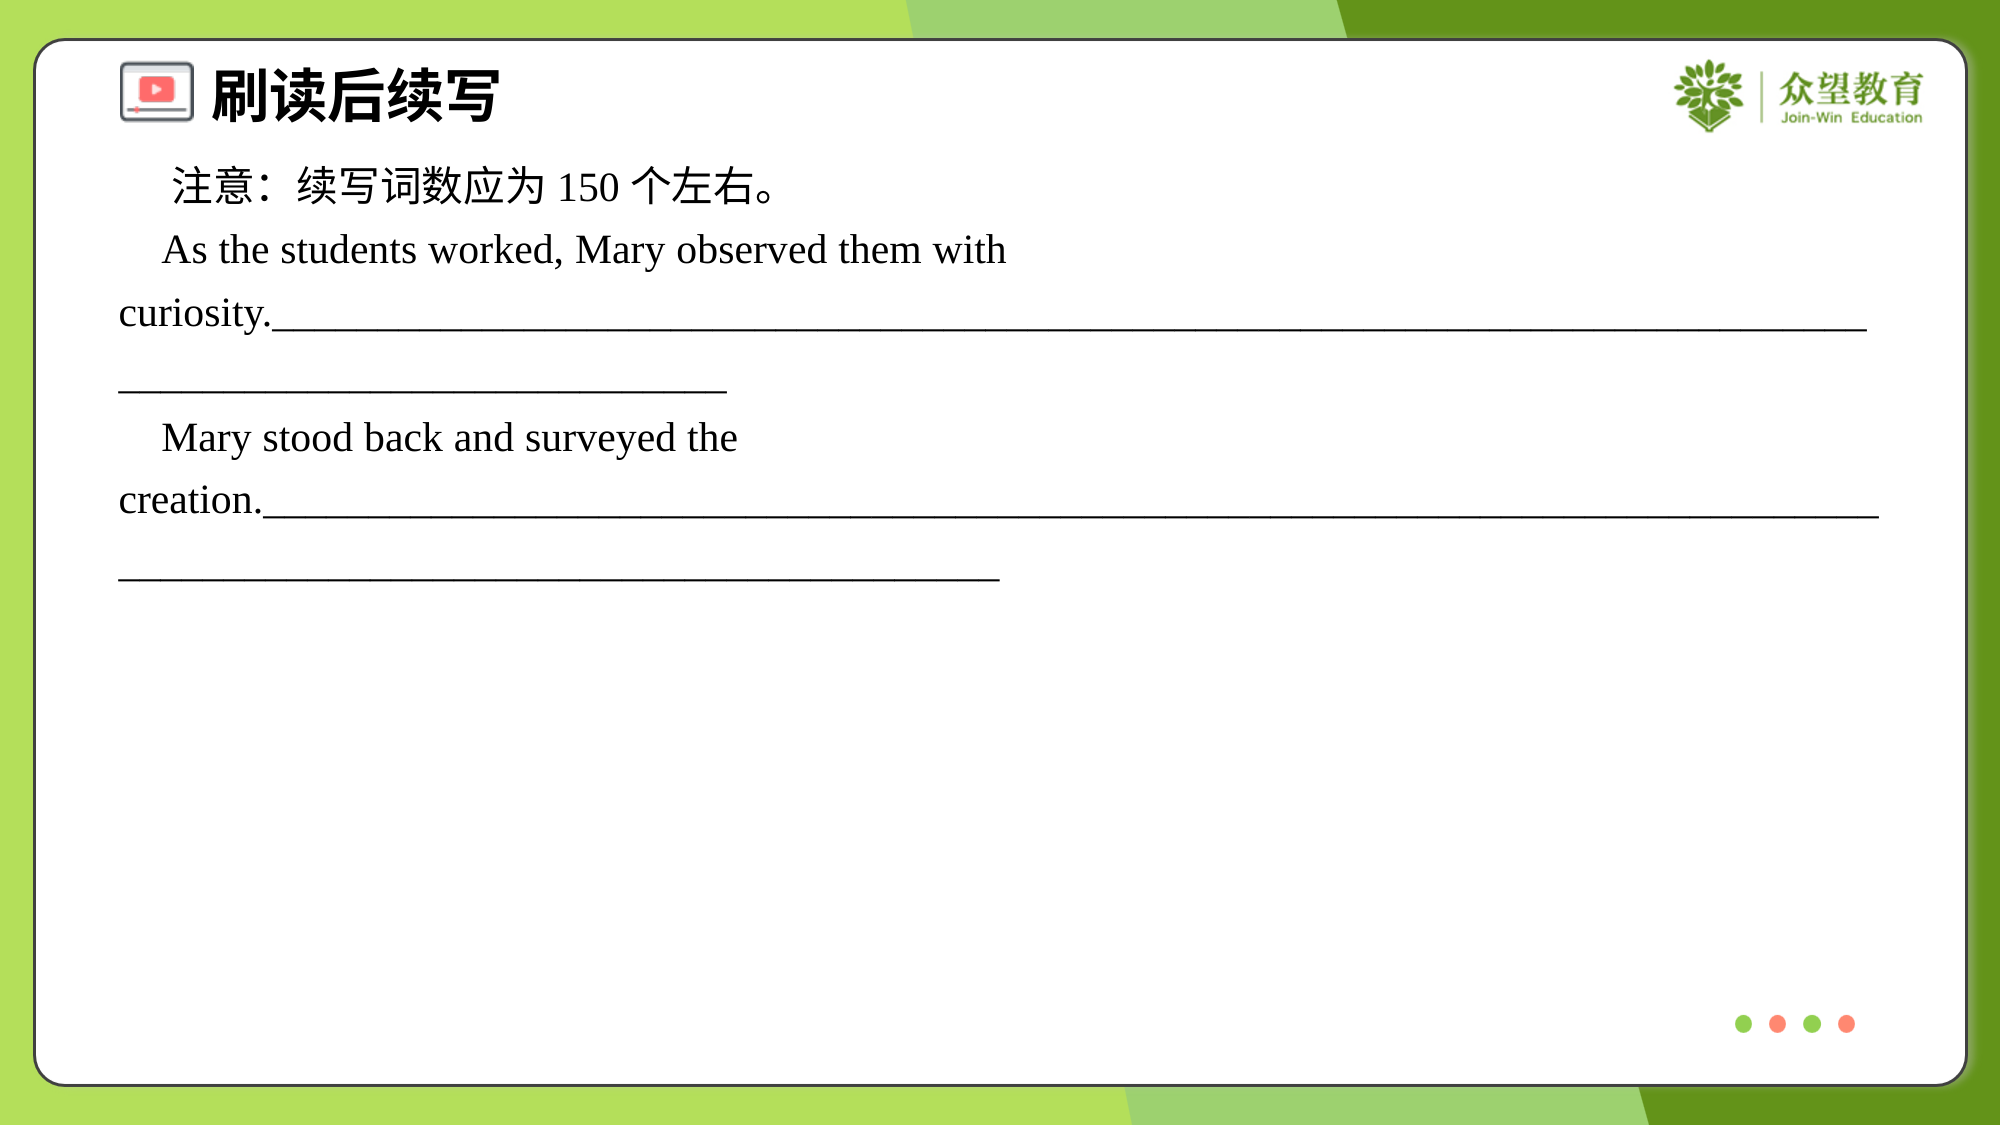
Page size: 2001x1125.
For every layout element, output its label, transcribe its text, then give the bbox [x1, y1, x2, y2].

picture [0, 0, 2000, 1125]
text_box 注意：续写词数应为150个左右。 As the students worked, Mary observed them with curiosity._________________________________________________________________________________________________________ Mary stood back and surveyed the creation._______________________________________________________________________________________________________________________ [118, 146, 1883, 518]
